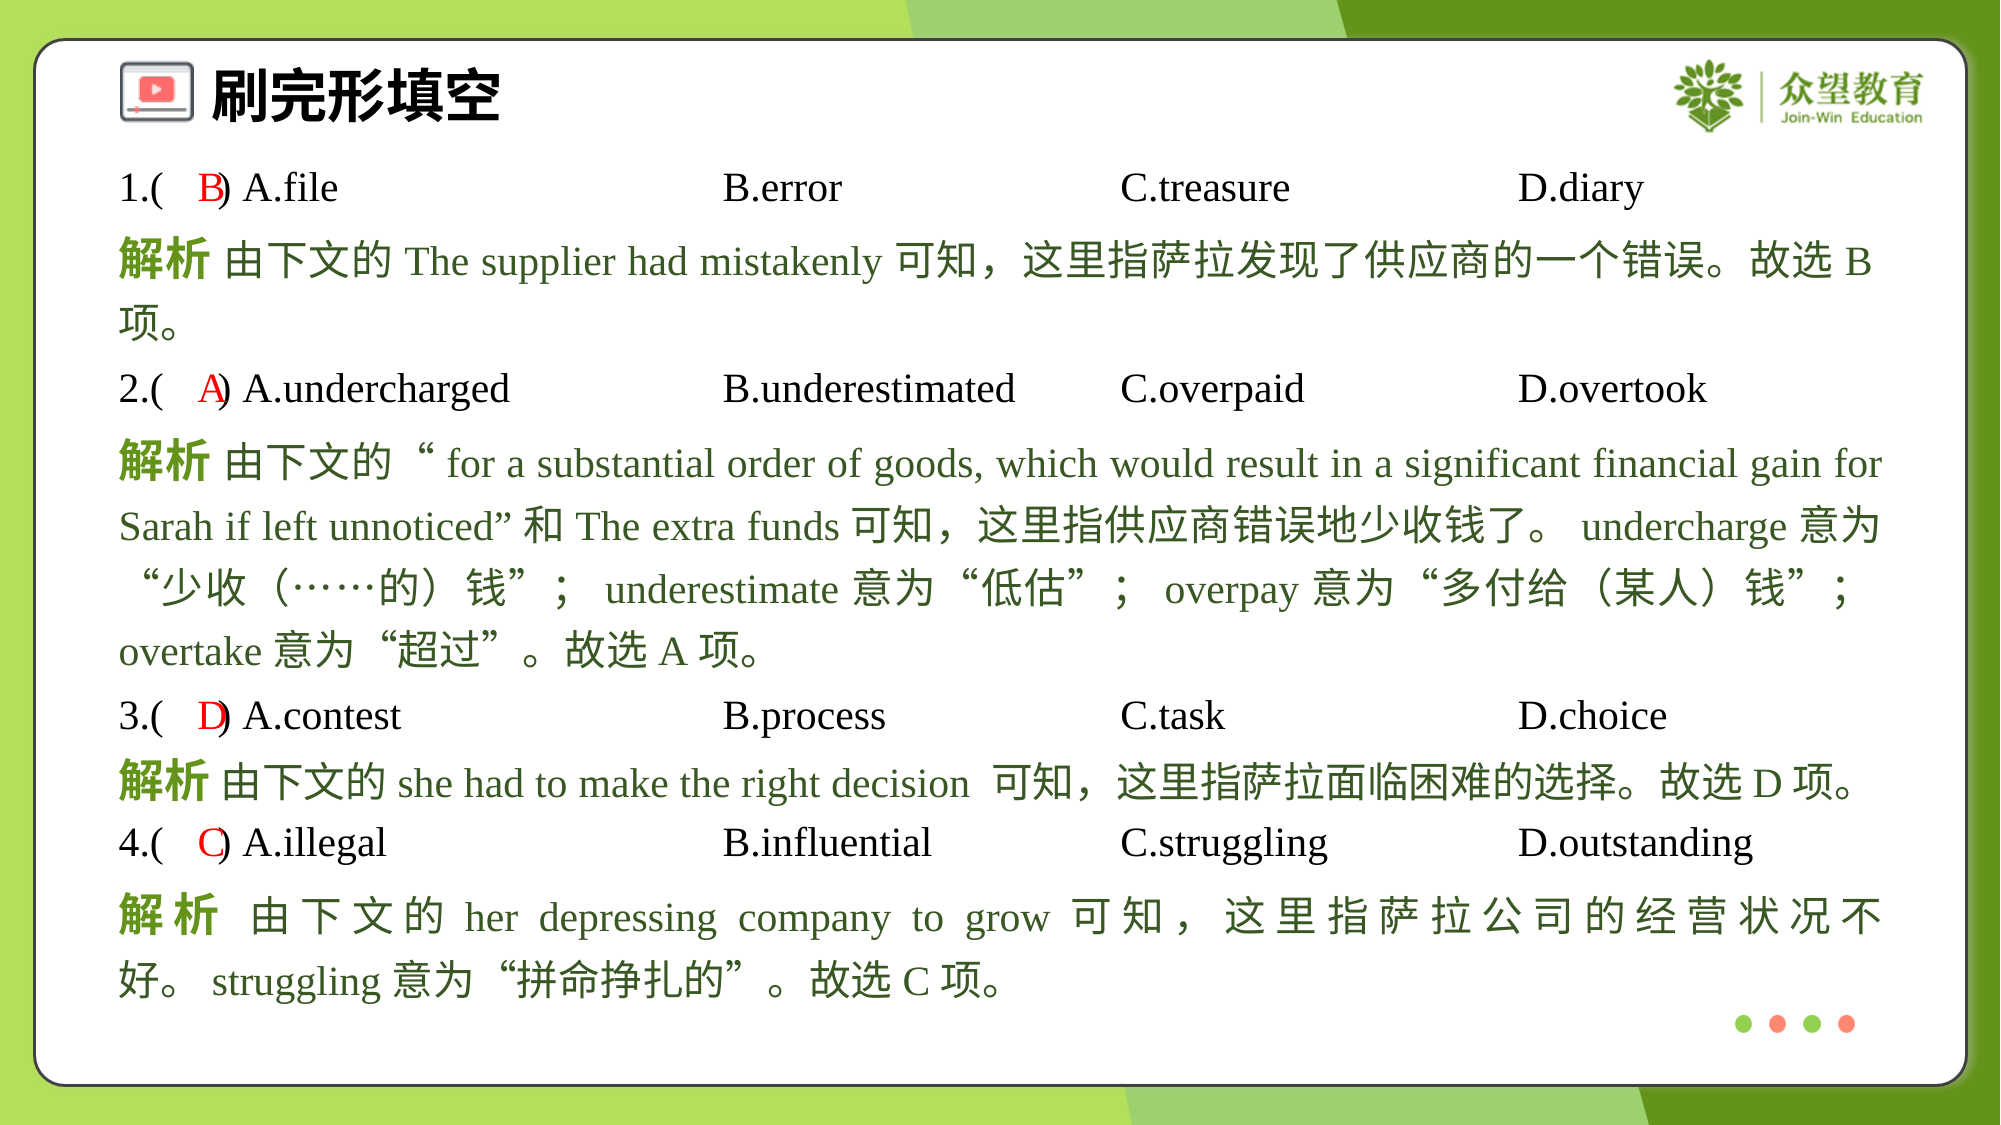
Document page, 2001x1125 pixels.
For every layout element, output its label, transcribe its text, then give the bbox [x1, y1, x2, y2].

text_box 1.( ) A.file B.error C.treasure D.diary [118, 146, 192, 204]
text_box 解析 由下文的she had to make the right decision 可知，这里指萨拉面临困难的选择。故选D项。 [118, 738, 1936, 801]
text_box 2.( ) A.undercharged B.underestimated C.overpaid D.overtook [118, 348, 192, 406]
text_box 解析 由下文的The supplier had mistakenly可知，这里指萨拉发现了供应商的一个错误。故选B项。 [118, 215, 1883, 343]
text_box 解析 由下文的“for a substantial order of goods, which would result in a significant financial gain for Sarah if left unnoticed”和The extra funds可知，这里指供应商错误地少收钱了。undercharge意为“少收（……的）钱”；underestimate意为“低估”；overpay意为“多付给（某人）钱”；overtake意为“超过”。故选A项。 [118, 417, 1883, 670]
text_box 3.( ) A.contest B.process C.task D.choice [118, 675, 192, 733]
text_box 4.( ) A.illegal B.influential C.struggling D.outstanding [231, 802, 1883, 860]
text_box 3.( ) A.contest B.process C.task D.choice [233, 675, 1883, 733]
text_box 解析 由下文的her depressing company to grow可知，这里指萨拉公司的经营状况不好。struggling意为“拼命挣扎的”。故选C项。 [118, 872, 1883, 999]
text_box 2.( ) A.undercharged B.underestimated C.overpaid D.overtook [233, 348, 1883, 406]
text_box C [192, 802, 231, 860]
text_box D [192, 675, 233, 733]
text_box A [192, 348, 233, 406]
text_box 1.( ) A.file B.error C.treasure D.diary [231, 146, 1883, 204]
picture [0, 0, 2000, 1125]
text_box 4.( ) A.illegal B.influential C.struggling D.outstanding [118, 802, 192, 860]
text_box B [192, 146, 231, 205]
